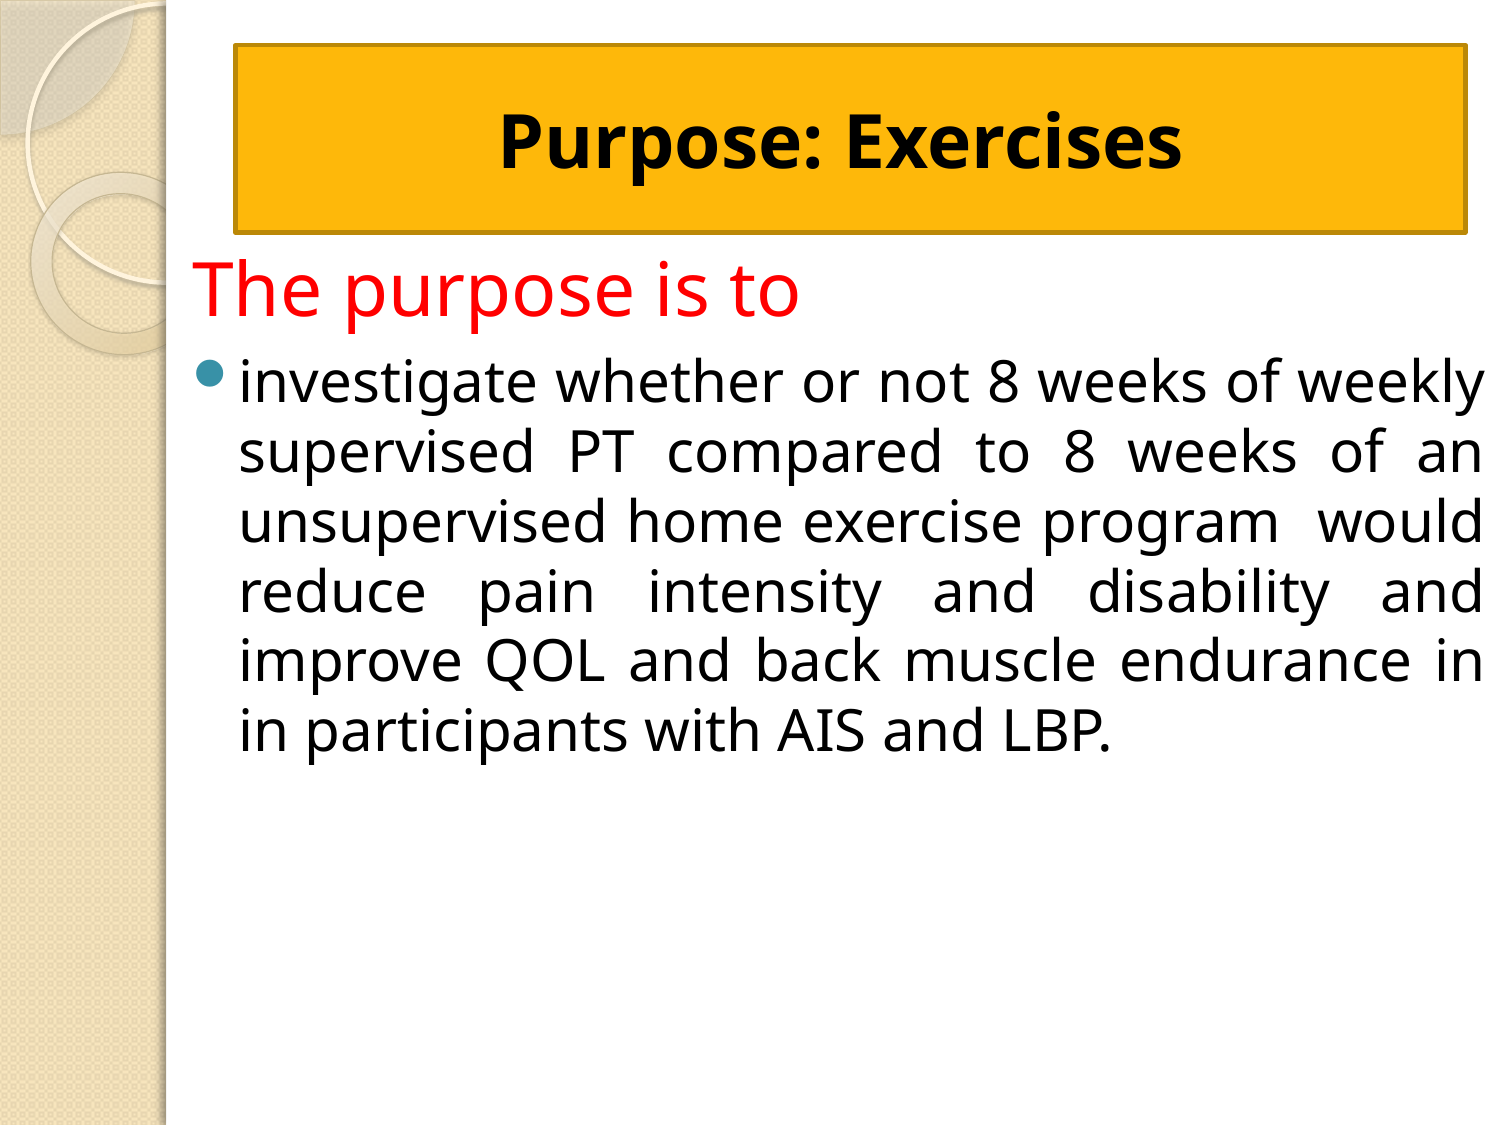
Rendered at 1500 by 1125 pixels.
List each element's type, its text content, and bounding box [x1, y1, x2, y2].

list The purpose is to investigate whether or not 8 weeks of weekly supervised PT compared to 8 weeks of an unsupervised home exercise program would reduce pain intensity and disability and improve QOL and back muscle endurance in in participants with AIS and LBP. [164, 234, 1500, 896]
title Purpose: Exercises [233, 43, 1468, 234]
